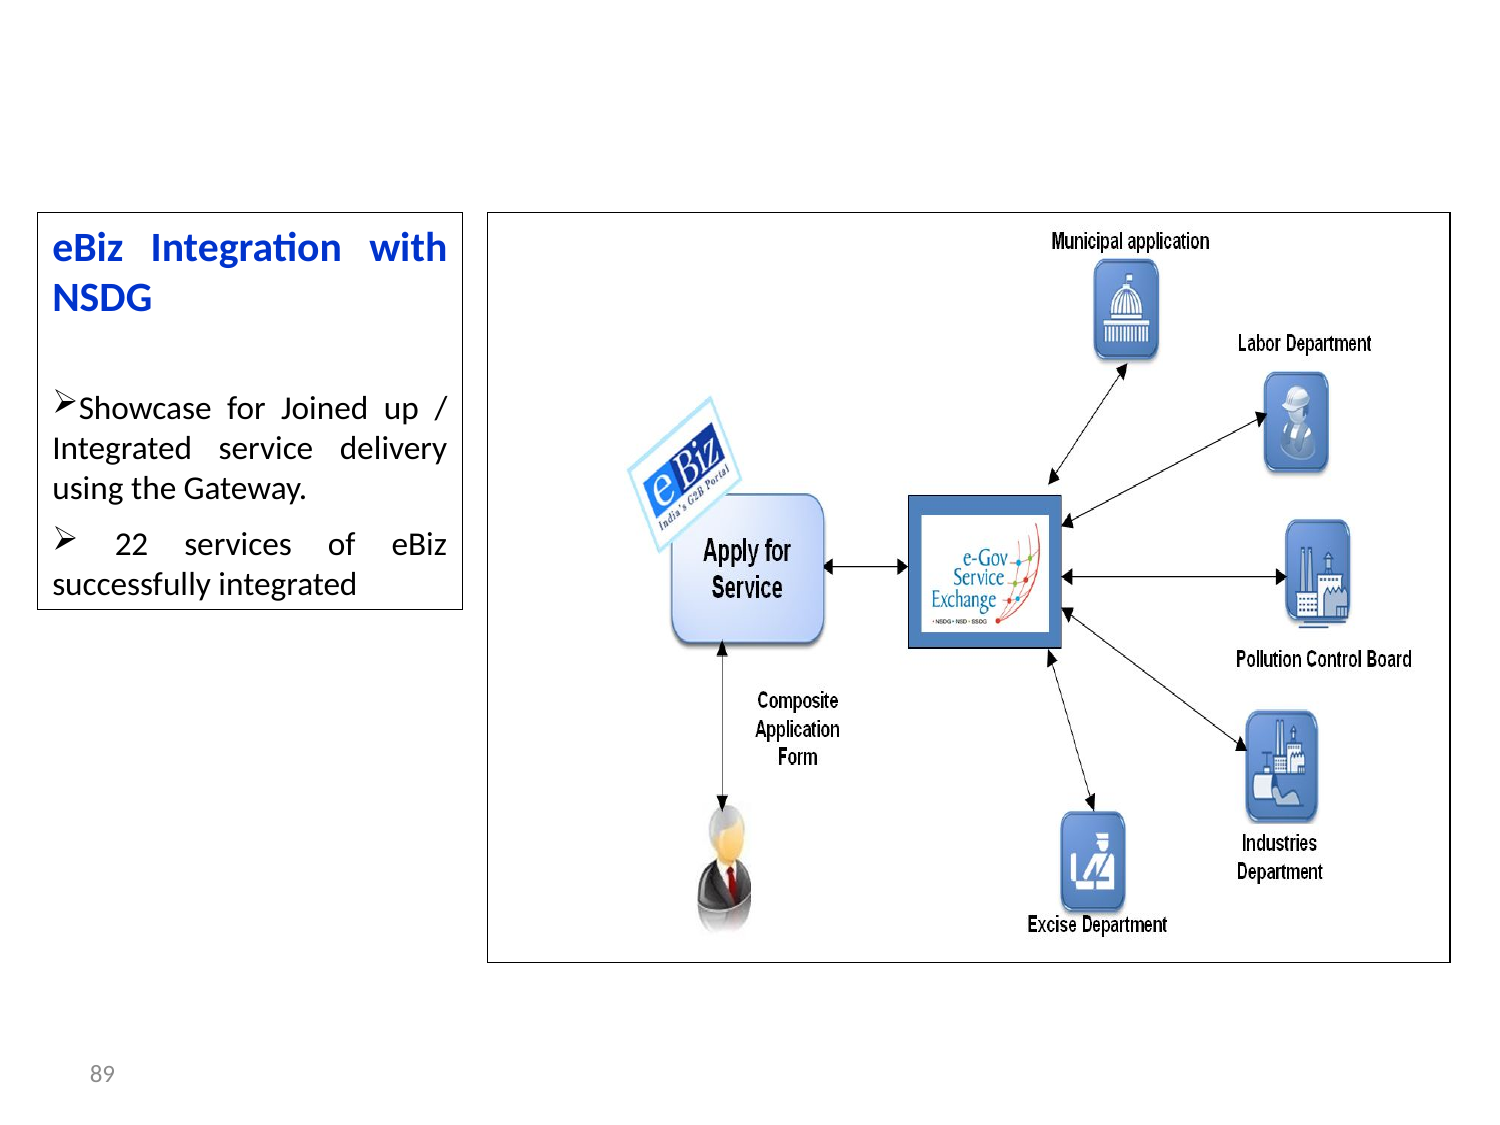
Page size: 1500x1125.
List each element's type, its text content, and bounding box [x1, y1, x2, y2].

text_box 89 [75, 1042, 425, 1103]
text_box eBiz Integration with NSDG Showcase for Joined up / Integrated service delivery using the Gateway. 22 services of eBiz successfully integrated [37, 212, 463, 610]
picture [624, 224, 1416, 942]
text_box [487, 212, 1450, 963]
